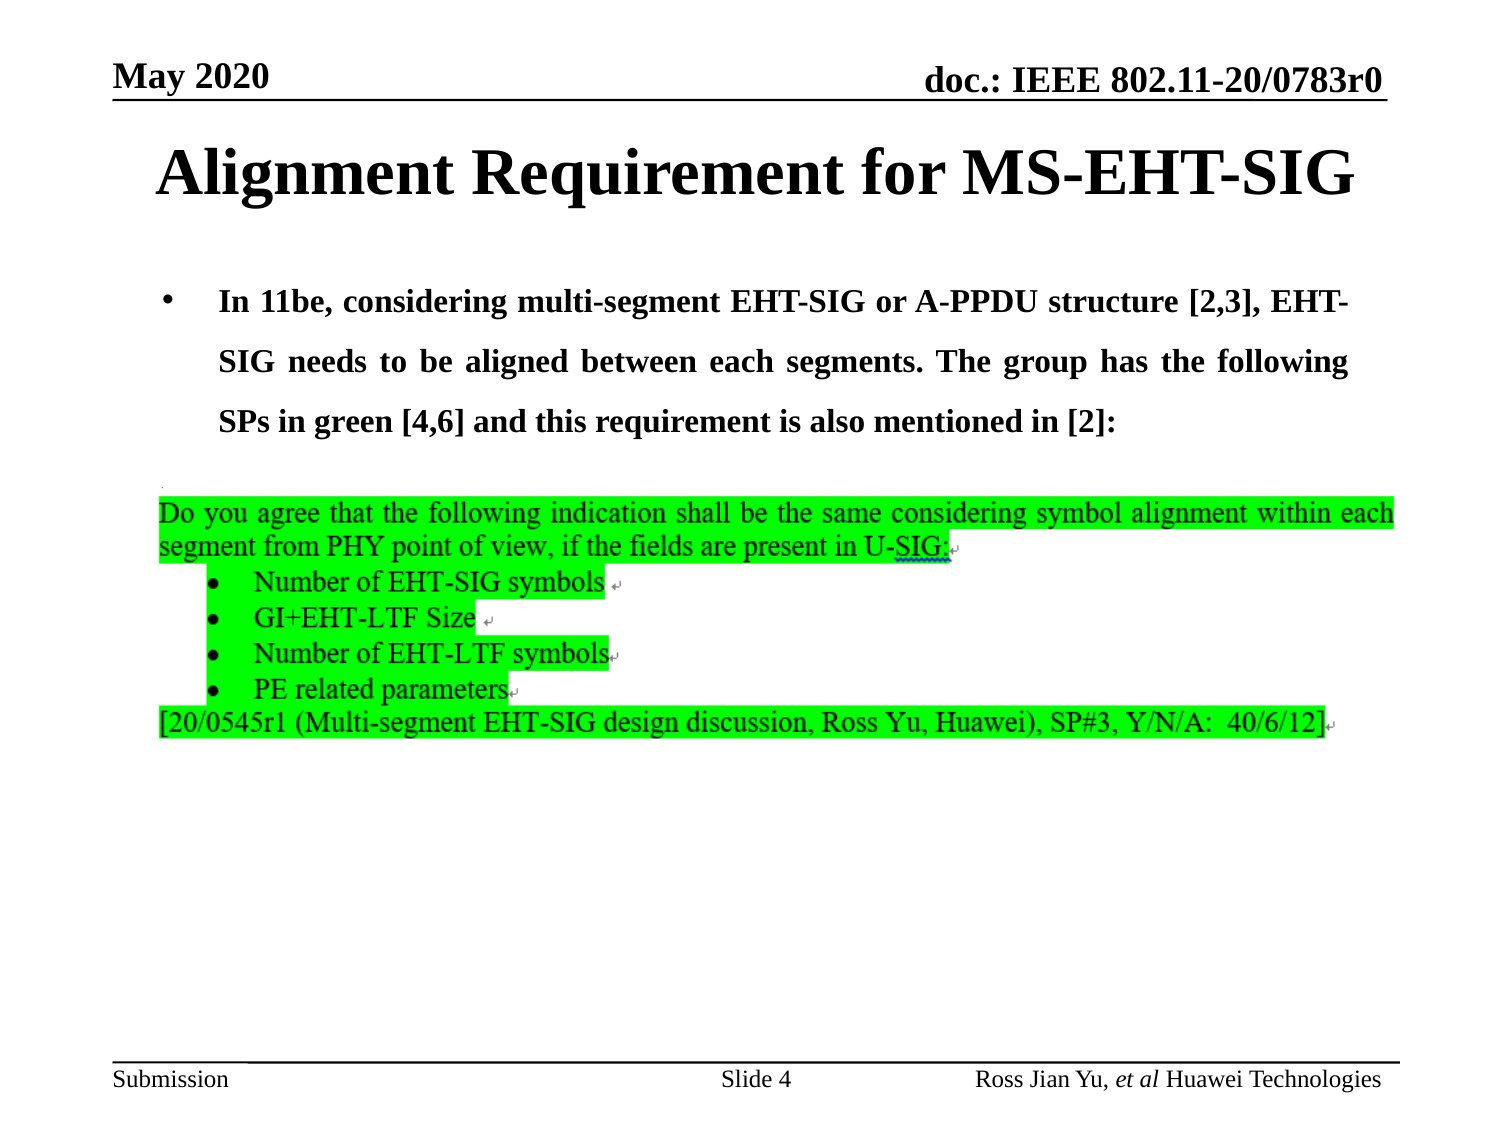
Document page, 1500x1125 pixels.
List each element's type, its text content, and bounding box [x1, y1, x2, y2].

title Alignment Requirement for MS-EHT-SIG [99, 123, 1413, 212]
list In 11be, considering multi-segment EHT-SIG or A-PPDU structure [2,3], EHT-SIG needs to be aligned between each segments. The group has the following SPs in green [4,6] and this requirement is also mentioned in [2]: [146, 251, 1366, 486]
picture [146, 487, 1402, 744]
slide_number Slide 4 [712, 1061, 800, 1093]
